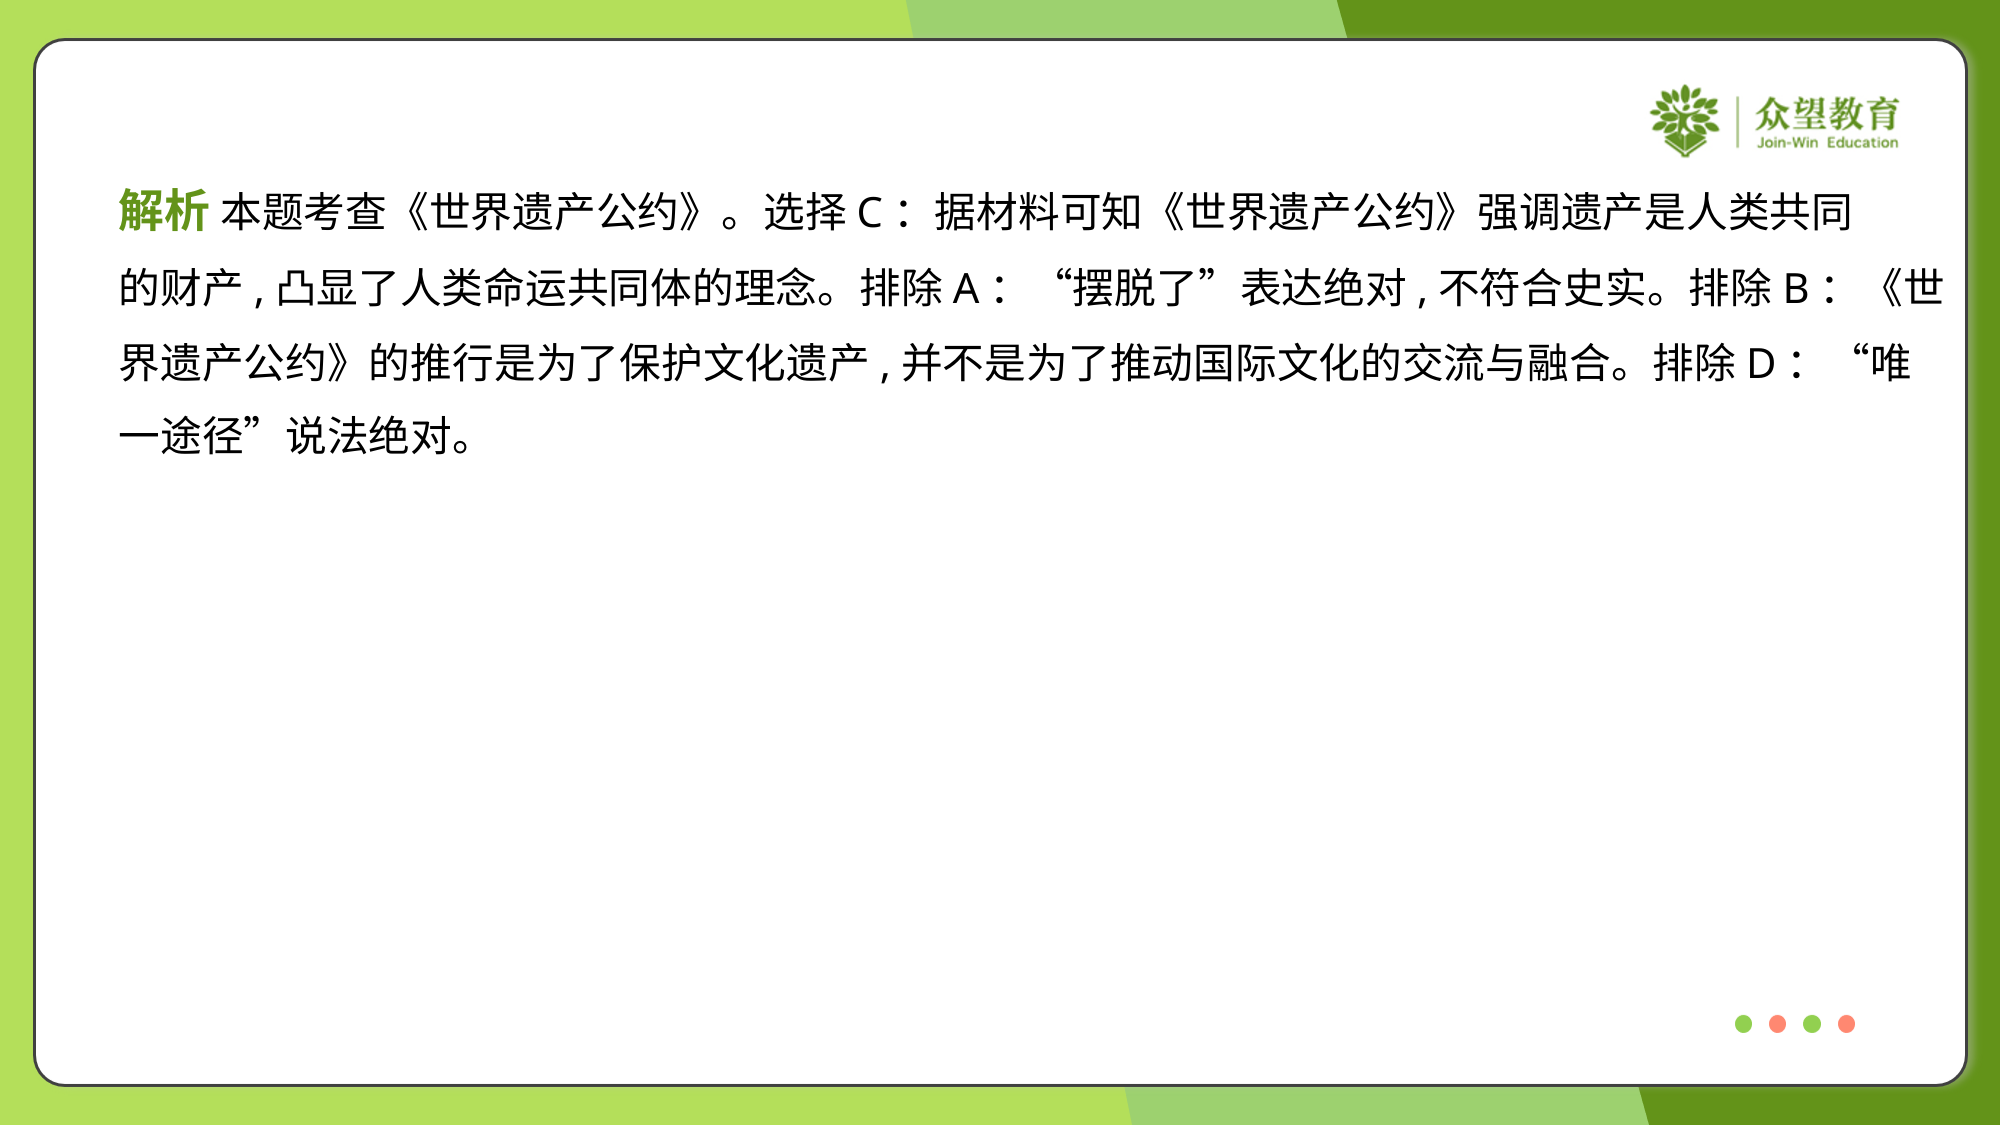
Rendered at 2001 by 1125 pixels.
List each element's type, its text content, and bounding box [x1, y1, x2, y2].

text_box 解析 本题考查《世界遗产公约》。选择C：据材料可知《世界遗产公约》强调遗产是人类共同 的财产,凸显了人类命运共同体的理念。排除A：“摆脱了”表达绝对,不符合史实。排除B：《世 界遗产公约》的推行是为了保护文化遗产,并不是为了推动国际文化的交流与融合。排除D：“唯 一途径”说法绝对。 [118, 159, 1883, 452]
picture [0, 0, 2000, 1125]
